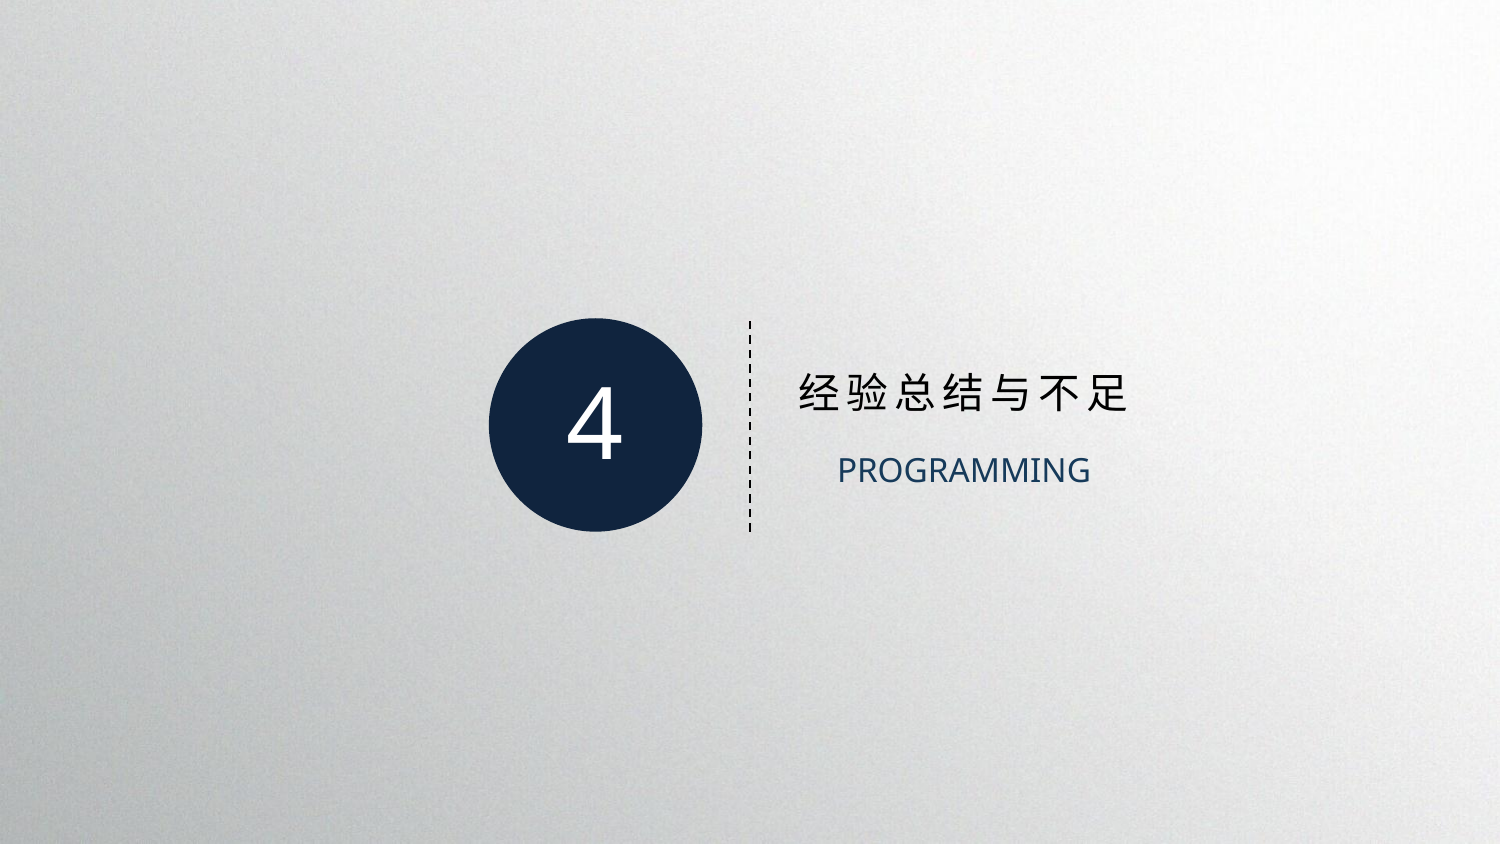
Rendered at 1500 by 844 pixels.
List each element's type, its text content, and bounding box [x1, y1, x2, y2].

text_box 经验总结与不足 [784, 359, 1144, 425]
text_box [488, 317, 703, 532]
picture [0, 0, 1500, 844]
text_box PROGRAMMING [822, 441, 1106, 497]
